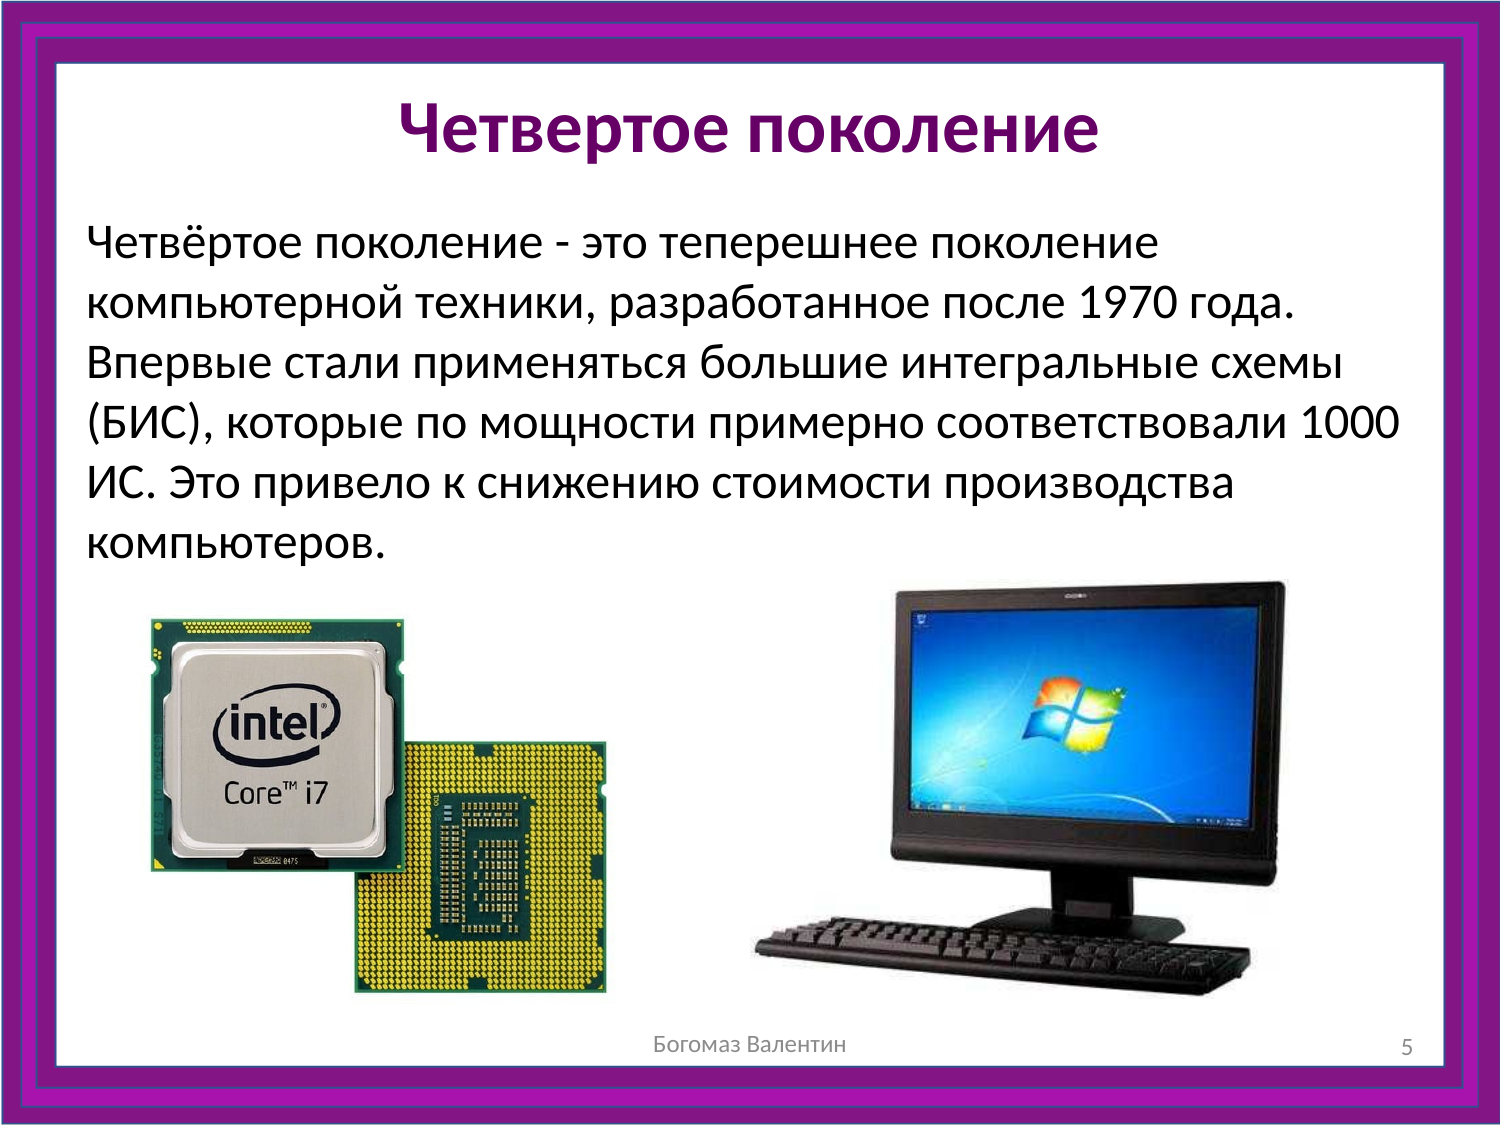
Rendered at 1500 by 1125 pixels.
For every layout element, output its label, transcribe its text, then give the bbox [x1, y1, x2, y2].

footer Богомаз Валентин [496, 1027, 1004, 1057]
slide_number 5 [1354, 1030, 1429, 1060]
text_box Четвёртое поколение - это теперешнее поколение компьютерной техники, разработанное после 1970 года. Впервые стали применяться большие интегральные схемы (БИС), которые по мощности примерно соответствовали 1000 ИС. Это привело к снижению стоимости производства компьютеров. [71, 201, 1429, 576]
text_box Четвертое поколение [177, 70, 1323, 176]
picture [0, 0, 1500, 1125]
